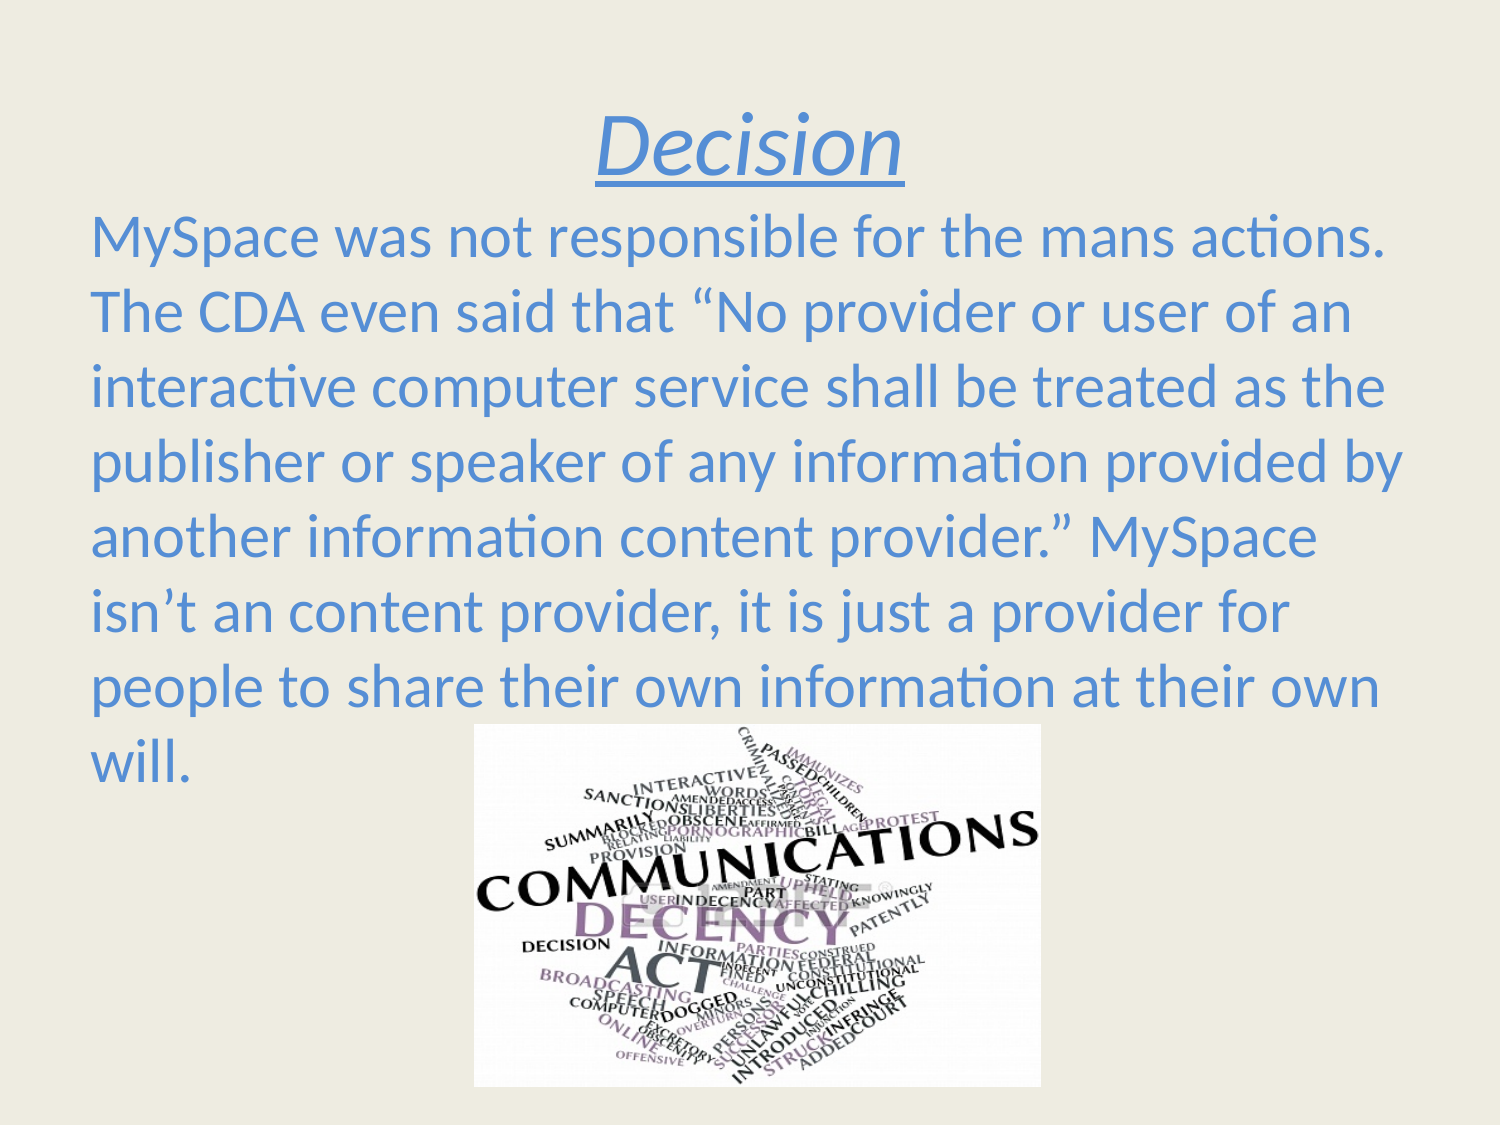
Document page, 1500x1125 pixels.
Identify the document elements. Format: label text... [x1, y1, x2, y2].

title Decision [75, 45, 1425, 187]
list MySpace was not responsible for the mans actions. The CDA even said that “No provider or user of an interactive computer service shall be treated as the publisher or speaker of any information provided by another information content provider.” MySpace isn’t an content provider, it is just a provider for people to share their own information at their own will. [75, 187, 1425, 930]
picture [474, 724, 1041, 1087]
